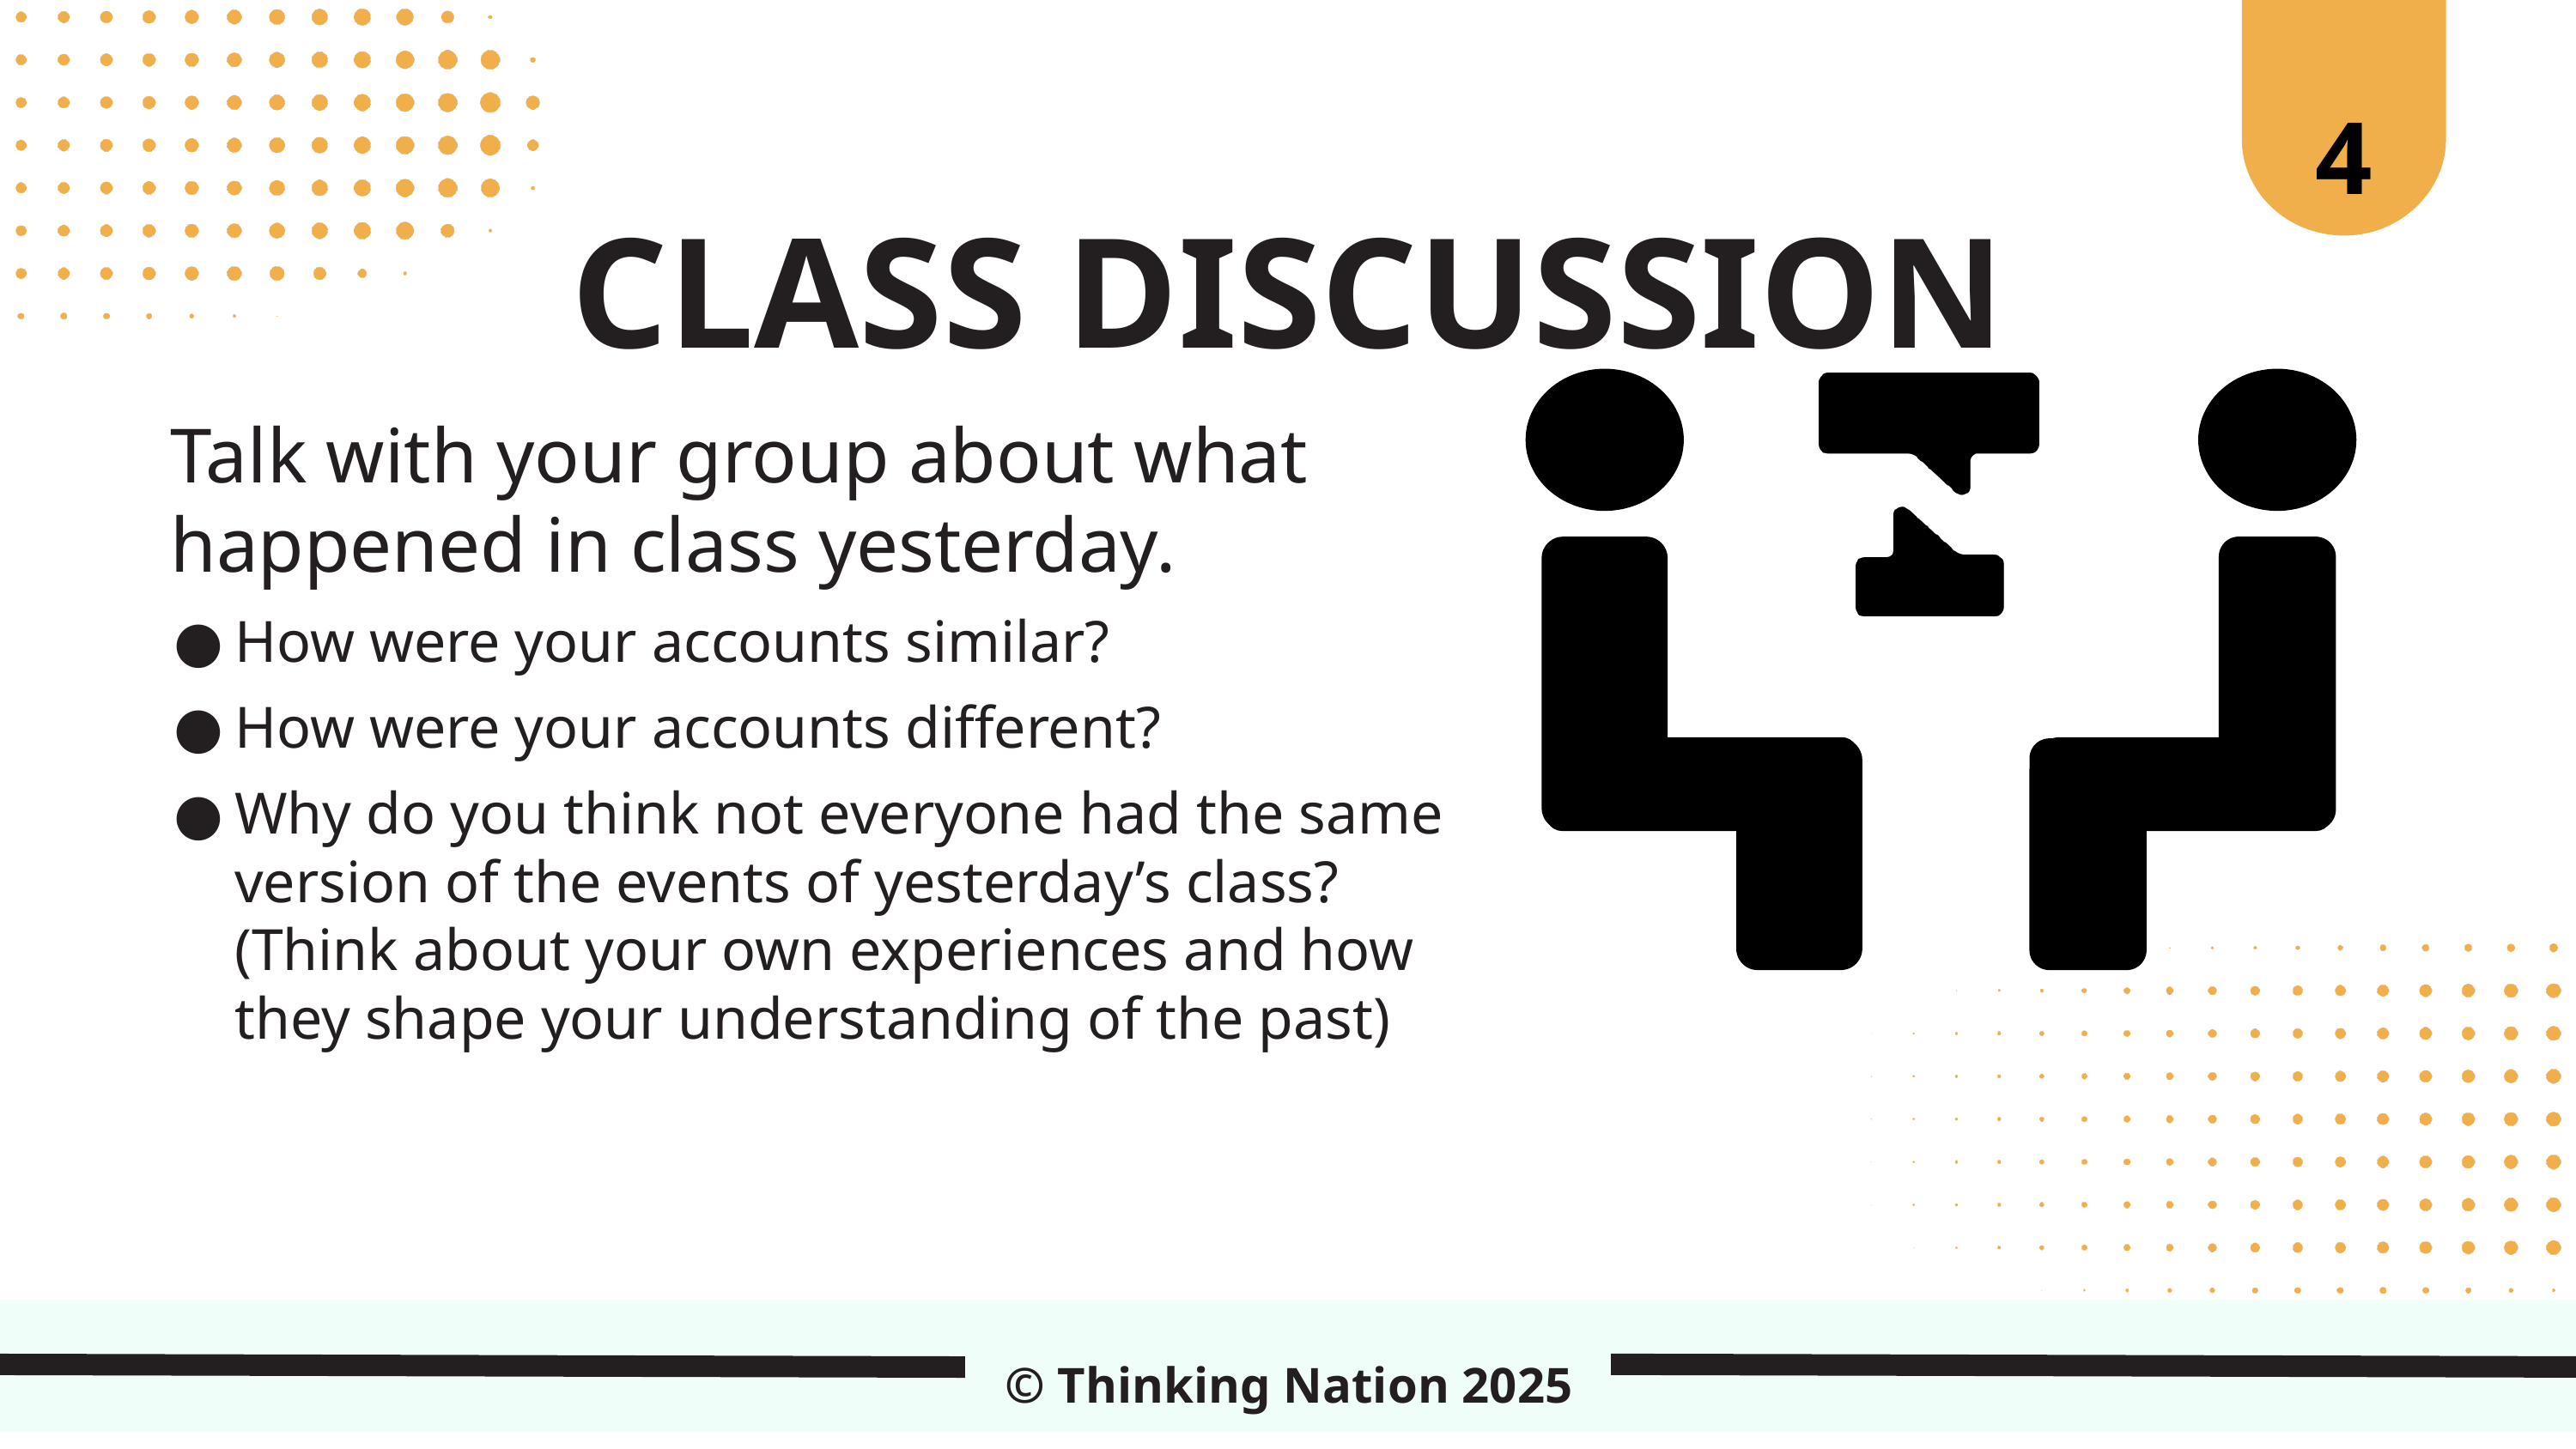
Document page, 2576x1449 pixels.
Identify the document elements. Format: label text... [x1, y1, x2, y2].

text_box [0, 1299, 2576, 1433]
text_box Talk with your group about what happened in class yesterday. How were your accounts similar? How were your accounts different? Why do you think not everyone had the same version of the events of yesterday’s class? (Think about your own experiences and how they shape your understanding of the past) [170, 408, 1485, 1051]
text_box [1526, 322, 2356, 970]
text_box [2233, 0, 2455, 236]
text_box CLASS DISCUSSION [359, 123, 2216, 379]
text_box [0, 0, 540, 319]
text_box [1828, 943, 2576, 1294]
